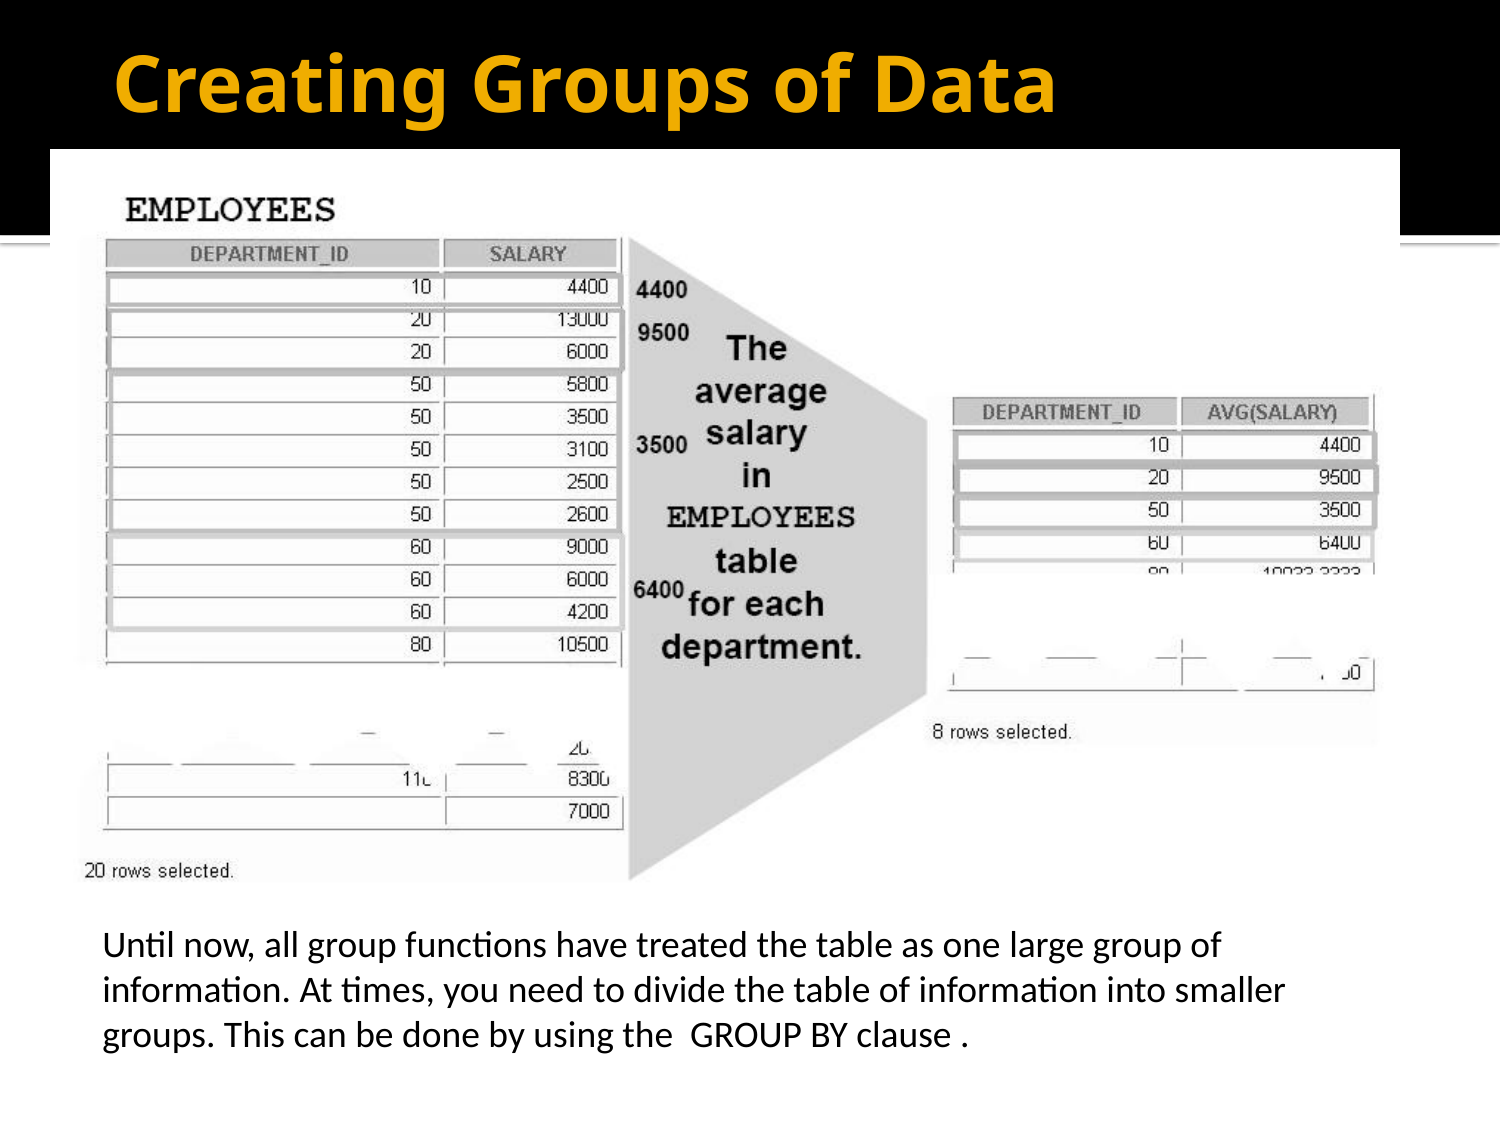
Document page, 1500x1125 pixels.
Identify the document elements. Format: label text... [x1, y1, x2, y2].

title Creating Groups of Data [75, 25, 1425, 231]
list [49, 149, 1400, 891]
text_box Until now, all group functions have treated the table as one large group of information. At times, you need to divide the table of information into smaller groups. This can be done by using the GROUP BY clause . [87, 912, 1413, 1108]
